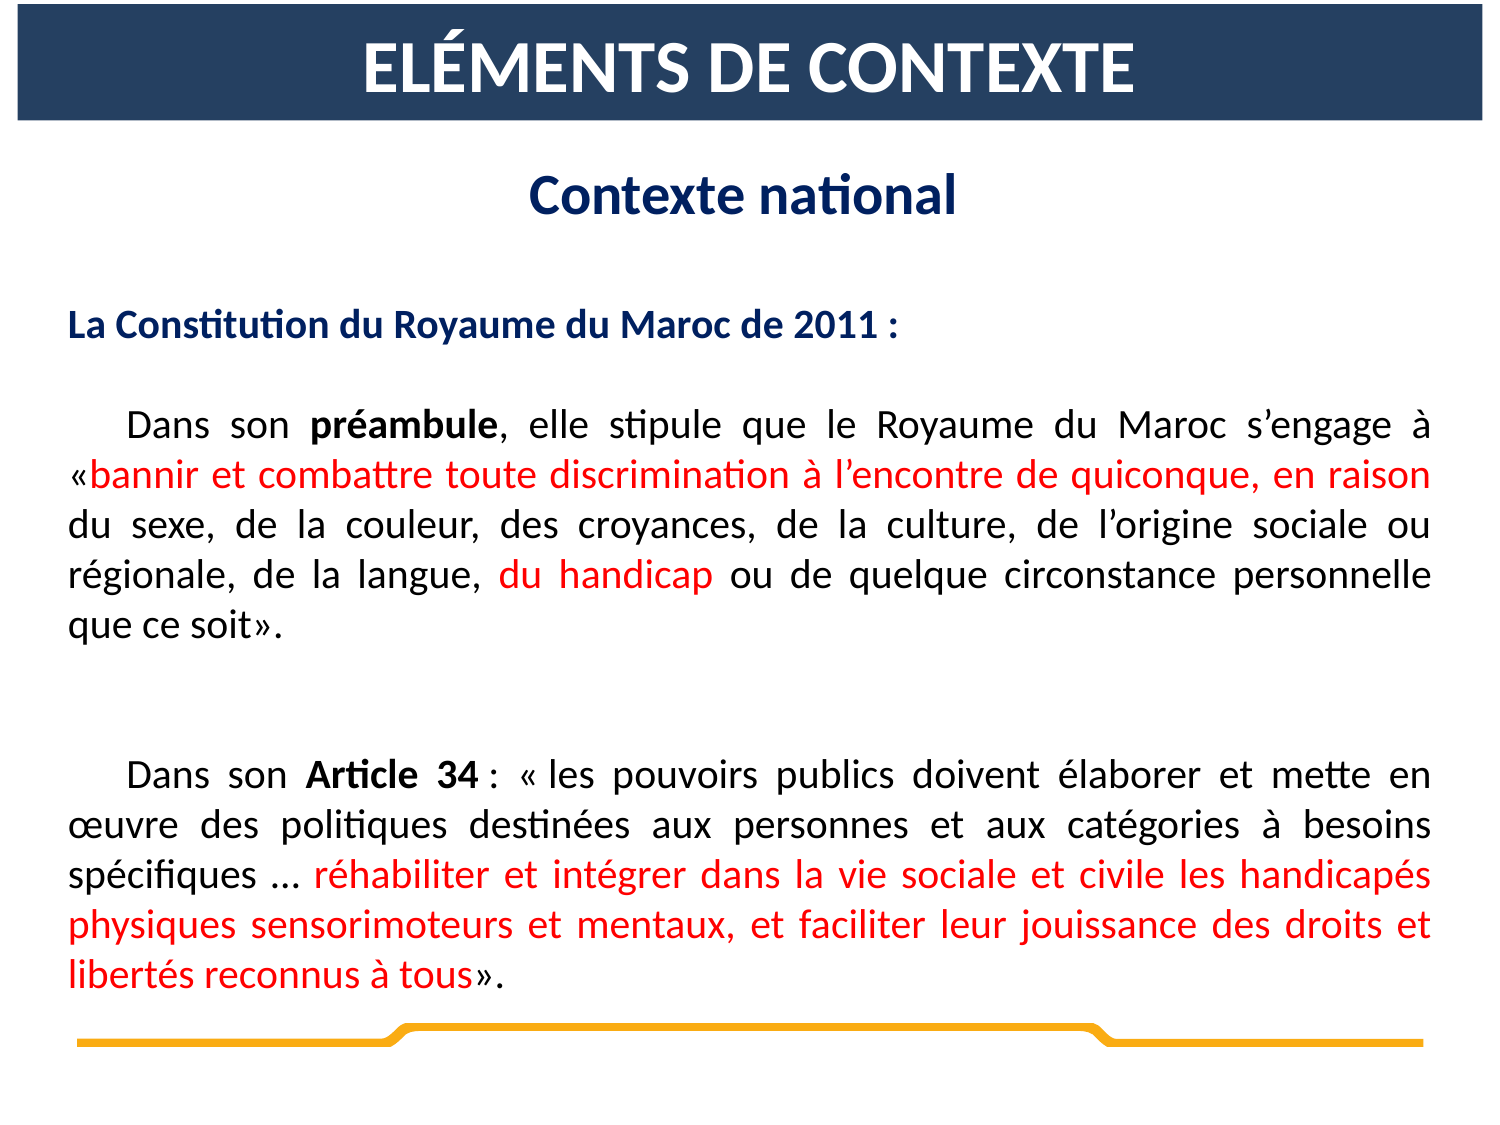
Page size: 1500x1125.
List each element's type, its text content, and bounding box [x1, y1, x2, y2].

text_box Eléments de Contexte [17, 4, 1483, 121]
text_box Contexte national La Constitution du Royaume du Maroc de 2011 : Dans son préambule, elle stipule que le Royaume du Maroc s’engage à «bannir et combattre toute discrimination à l’encontre de quiconque, en raison du sexe, de la couleur, des croyances, de la culture, de l’origine sociale ou régionale, de la langue, du handicap ou de quelque circonstance personnelle que ce soit». Dans son Article 34 : « les pouvoirs publics doivent élaborer et mette en œuvre des politiques destinées aux personnes et aux catégories à besoins spécifiques … réhabiliter et intégrer dans la vie sociale et civile les handicapés physiques sensorimoteurs et mentaux, et faciliter leur jouissance des droits et libertés reconnus à tous». [53, 148, 1447, 1004]
